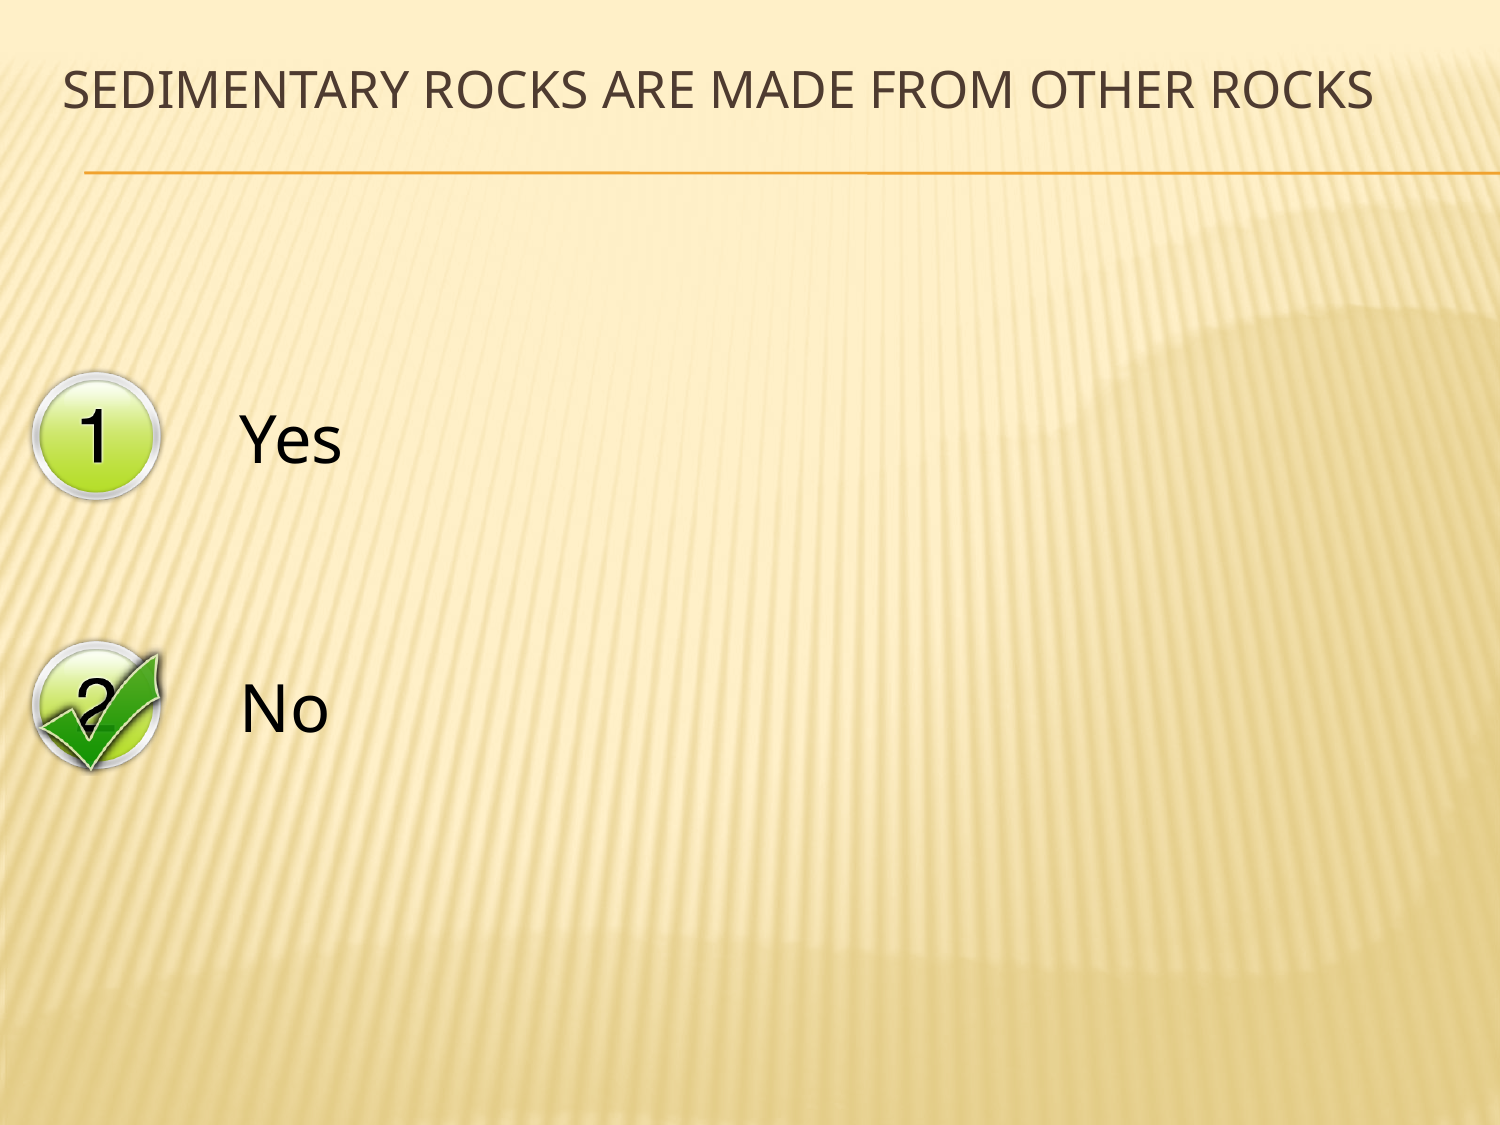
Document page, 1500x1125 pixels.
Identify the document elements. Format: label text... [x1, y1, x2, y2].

text_box Sedimentary rocks are made from other rocks [25, 25, 1413, 151]
picture [25, 635, 167, 777]
picture [25, 366, 167, 507]
